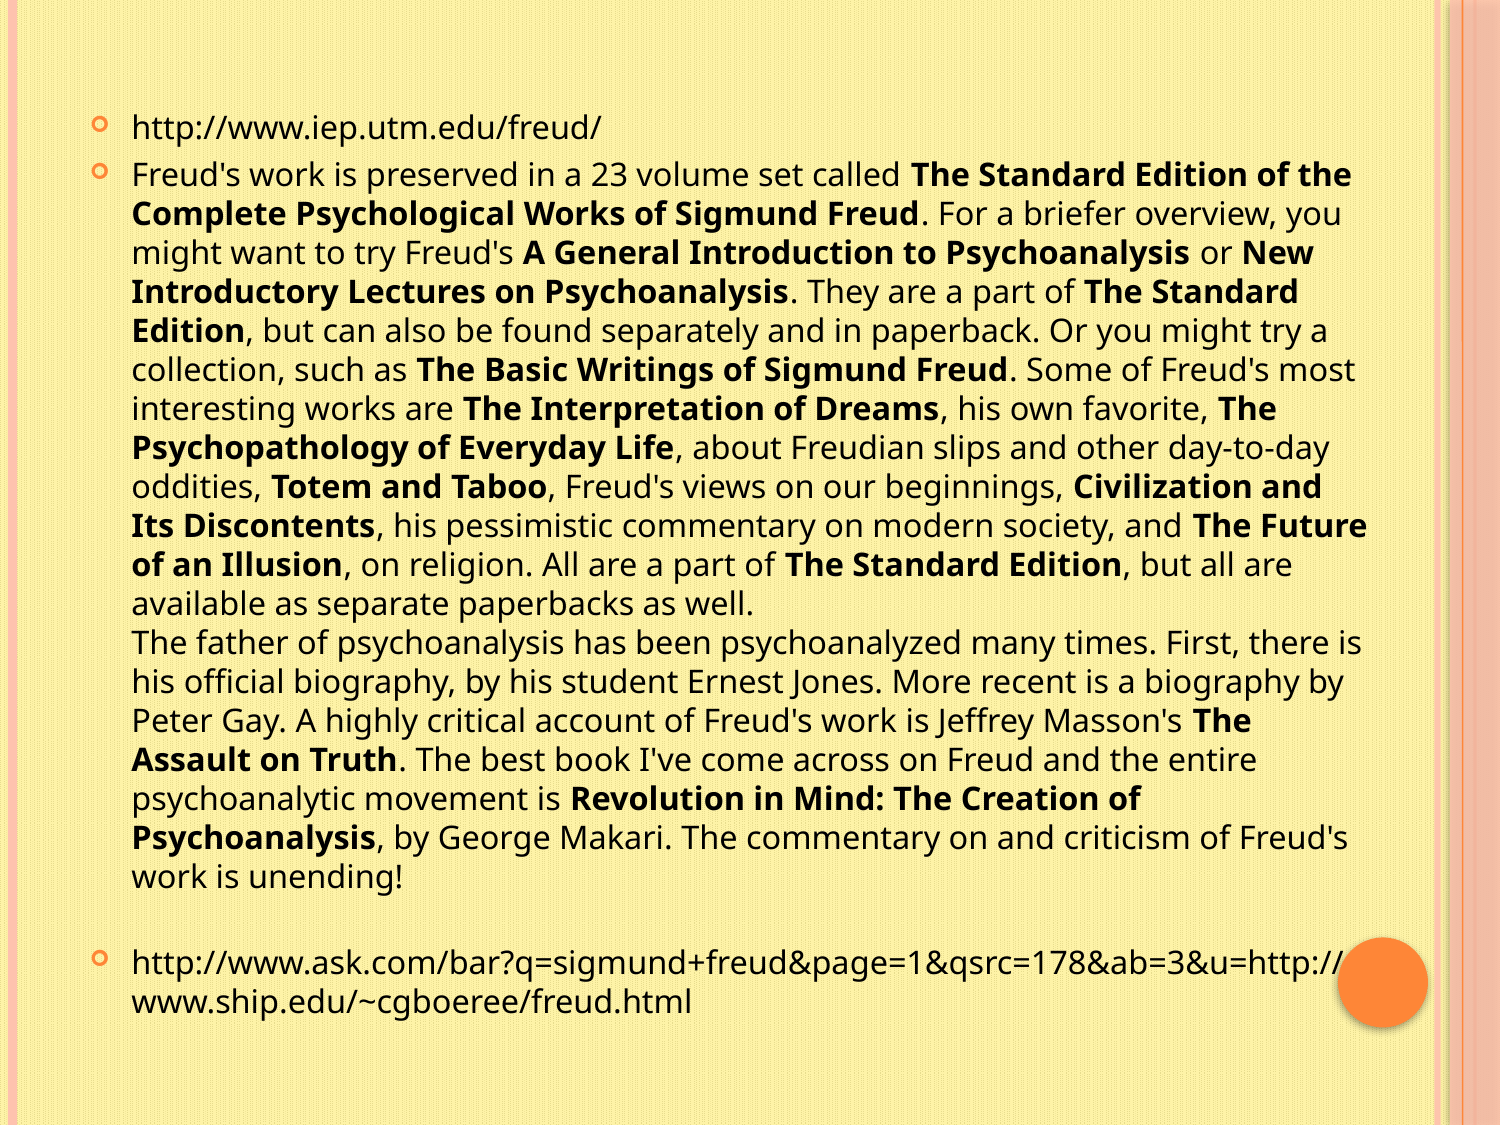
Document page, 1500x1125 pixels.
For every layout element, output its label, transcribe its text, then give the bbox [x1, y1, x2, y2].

list http://www.iep.utm.edu/freud/ Freud's work is preserved in a 23 volume set called The Standard Edition of the Complete Psychological Works of Sigmund Freud. For a briefer overview, you might want to try Freud's A General Introduction to Psychoanalysis or New Introductory Lectures on Psychoanalysis. They are a part of The Standard Edition, but can also be found separately and in paperback. Or you might try a collection, such as The Basic Writings of Sigmund Freud. Some of Freud's most interesting works are The Interpretation of Dreams, his own favorite, The Psychopathology of Everyday Life, about Freudian slips and other day-to-day oddities, Totem and Taboo, Freud's views on our beginnings, Civilization and Its Discontents, his pessimistic commentary on modern society, and The Future of an Illusion, on religion. All are a part of The Standard Edition, but all are available as separate paperbacks as well. The father of psychoanalysis has been psychoanalyzed many times. First, there is his official biography, by his student Ernest Jones. More recent is a biography by Peter Gay. A highly critical account of Freud's work is Jeffrey Masson's The Assault on Truth. The best book I've come across on Freud and the entire psychoanalytic movement is Revolution in Mind: The Creation of Psychoanalysis, by George Makari. The commentary on and criticism of Freud's work is unending! http://www.ask.com/bar?q=sigmund+freud&page=1&qsrc=178&ab=3&u=http://www.ship.edu/~cgboeree/freud.html [75, 99, 1388, 1063]
